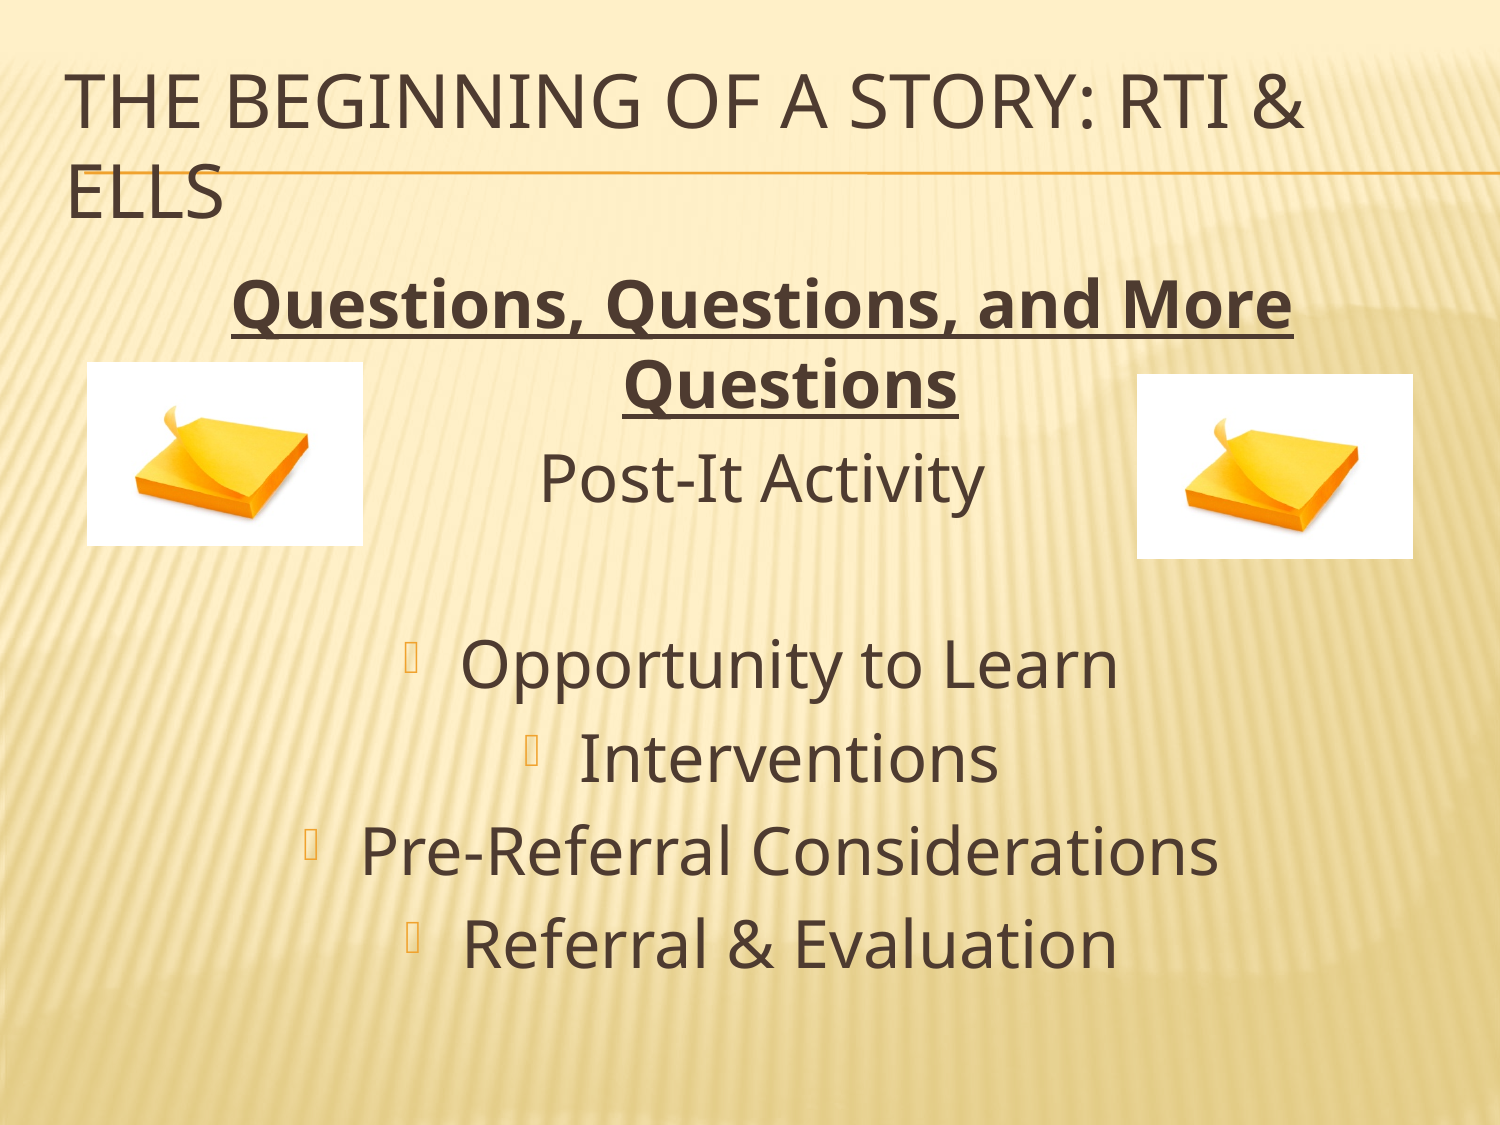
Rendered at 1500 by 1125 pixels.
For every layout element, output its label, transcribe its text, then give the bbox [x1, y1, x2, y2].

title The beginning of a story: rti & ells [50, 75, 1475, 213]
list Questions, Questions, and More Questions Post-It Activity Opportunity to Learn Interventions Pre-Referral Considerations Referral & Evaluation [50, 254, 1475, 998]
picture [1137, 374, 1413, 559]
picture [87, 362, 363, 546]
